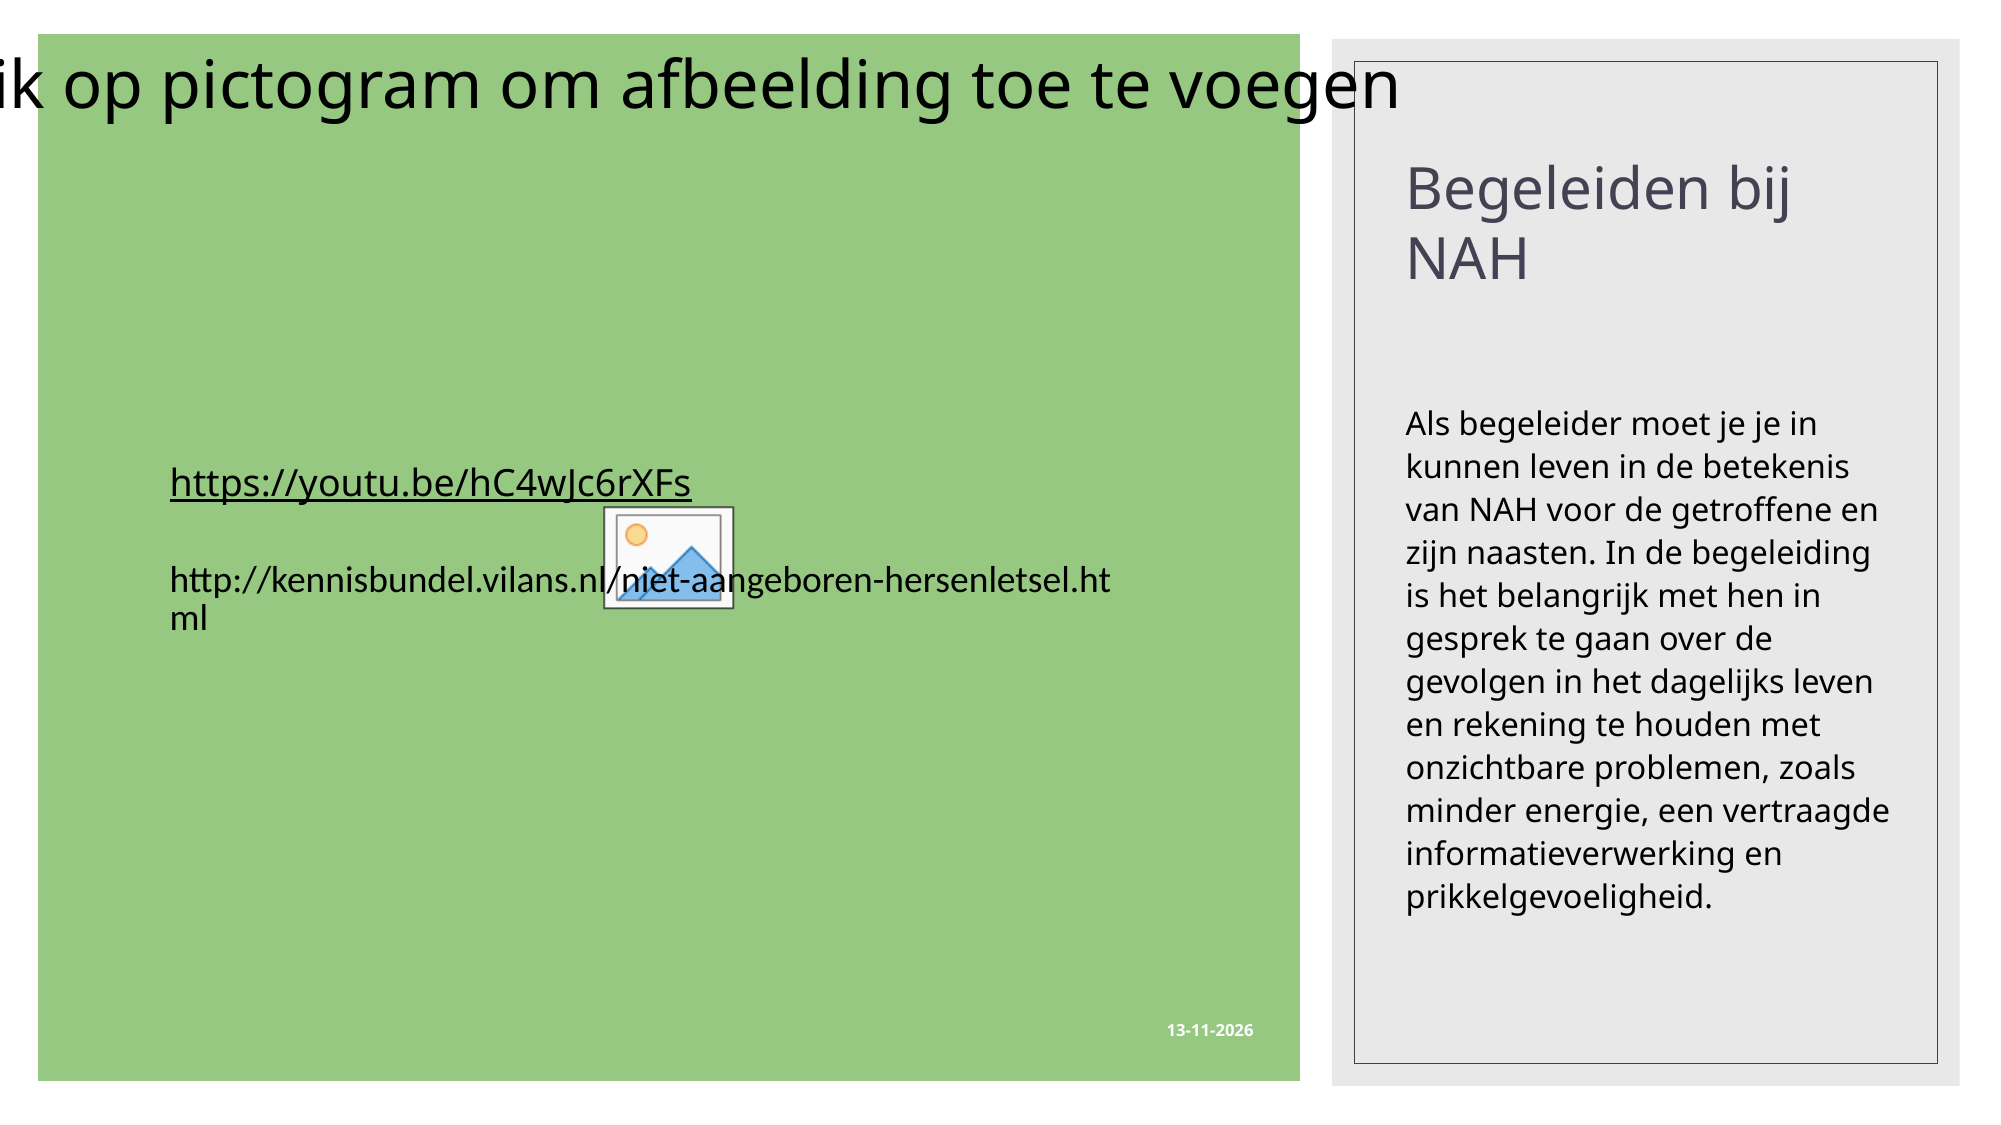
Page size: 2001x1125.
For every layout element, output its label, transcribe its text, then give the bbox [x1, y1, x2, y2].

list Als begeleider moet je je in kunnen leven in de betekenis van NAH voor de getroffene en zijn naasten. In de begeleiding is het belangrijk met hen in gesprek te gaan over de gevolgen in het dagelijks leven en rekening te houden met onzichtbare problemen, zoals minder energie, een vertraagde informatieverwerking en prikkelgevoeligheid. [1390, 391, 1907, 968]
title Begeleiden bij NAH [1390, 98, 1907, 369]
picture [37, 34, 1300, 1082]
